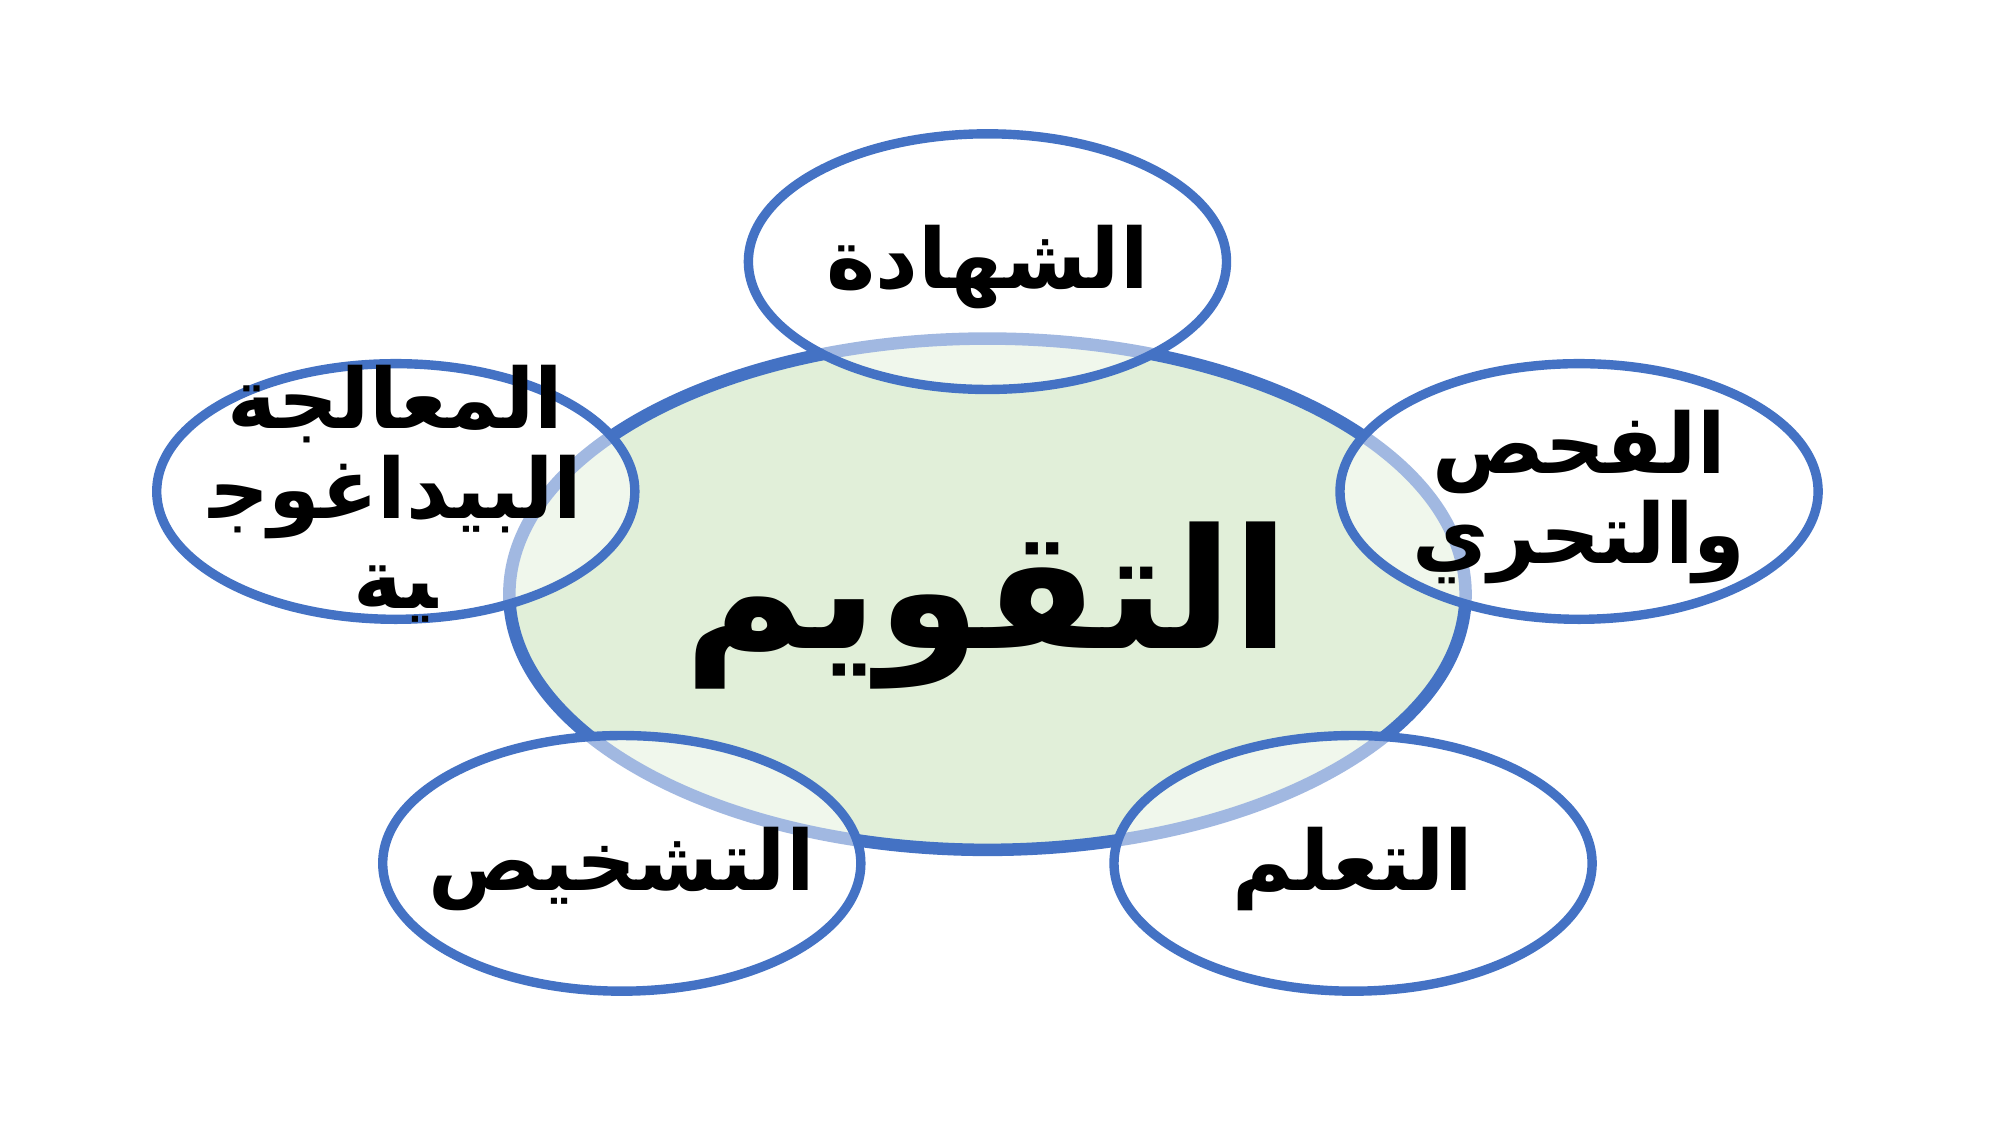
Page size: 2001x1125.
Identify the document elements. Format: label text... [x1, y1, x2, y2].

text_box الفحص والتحري [1338, 362, 1820, 621]
text_box التشخيص [381, 734, 862, 993]
text_box التعلم [1112, 734, 1594, 993]
text_box التقويم [508, 354, 1467, 851]
text_box الشهادة [747, 132, 1228, 391]
text_box المعالجة البيداغوجية [155, 362, 636, 621]
